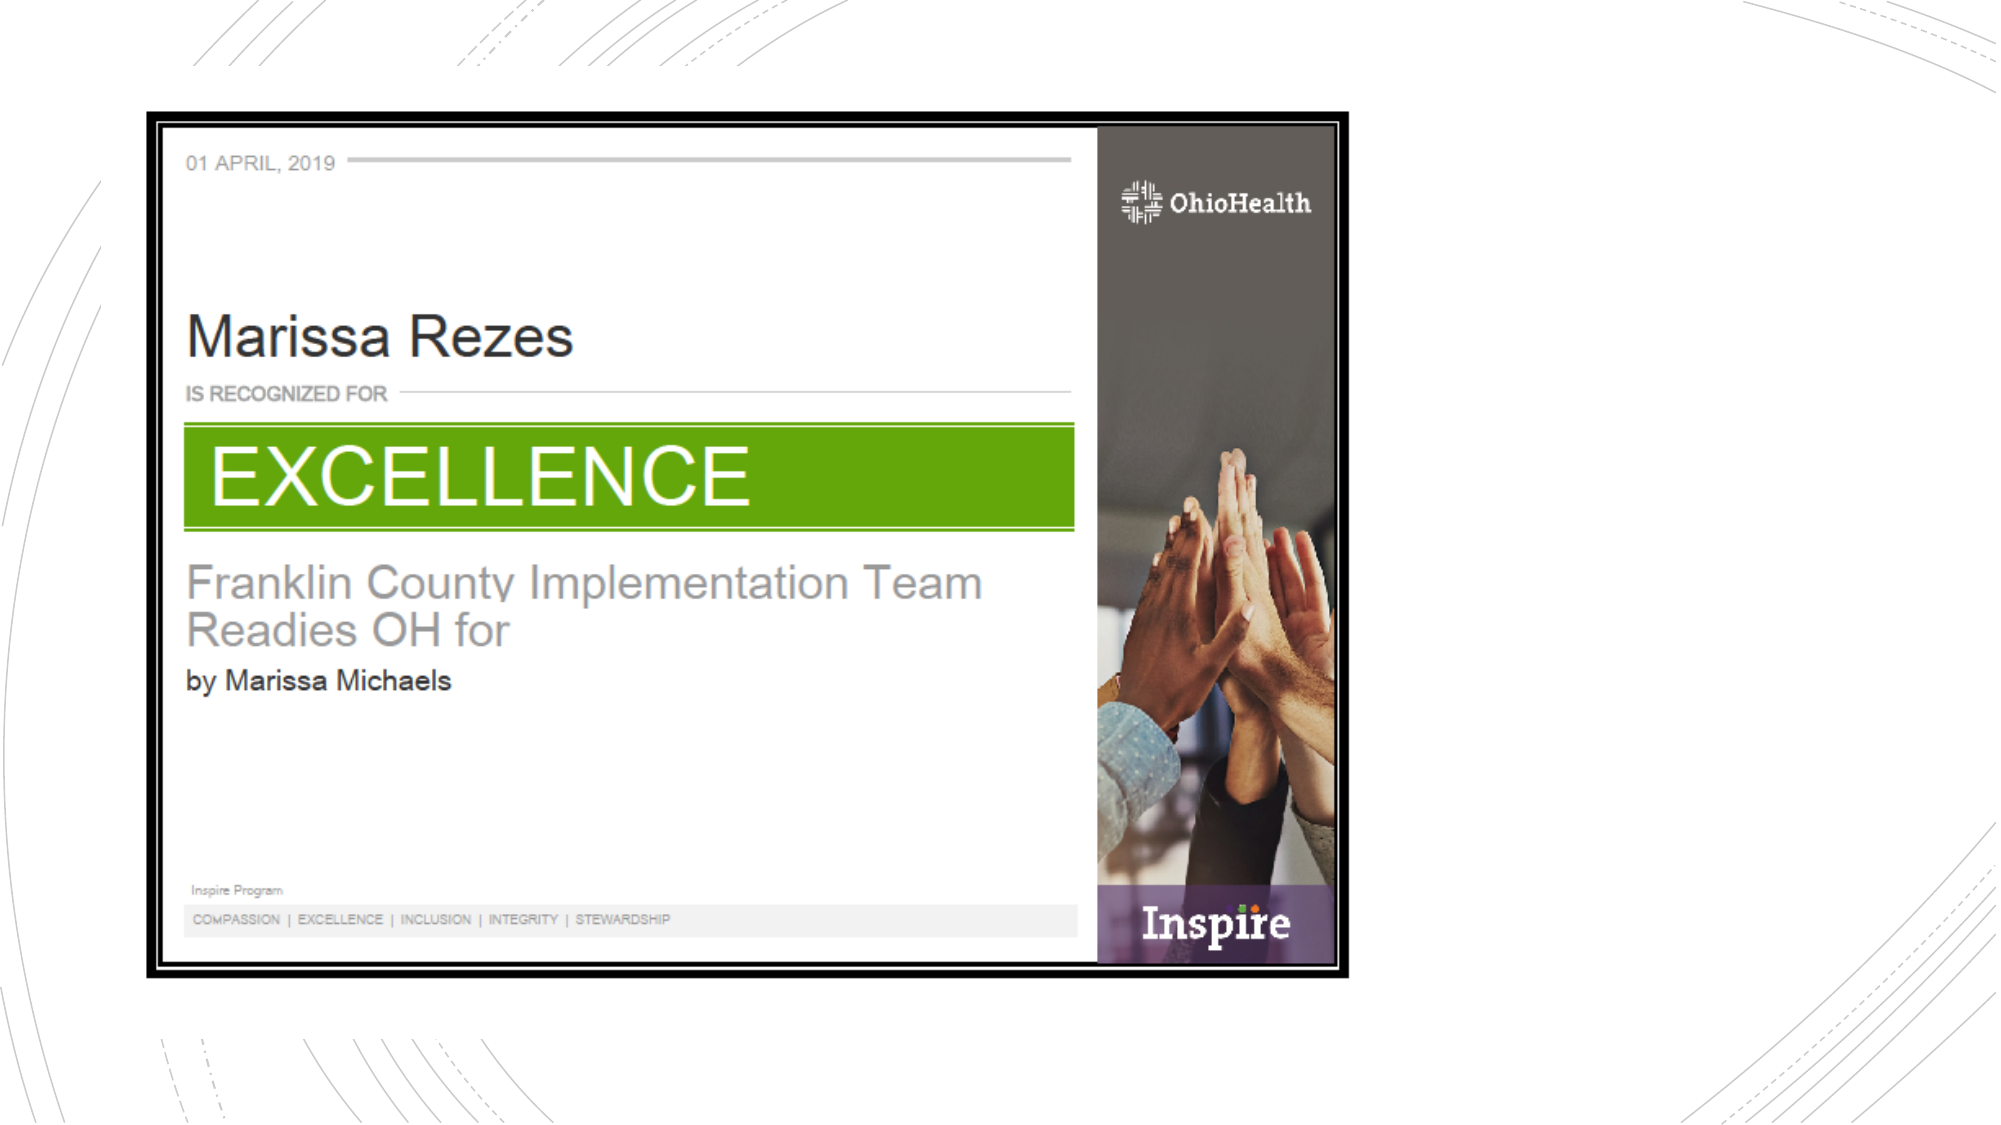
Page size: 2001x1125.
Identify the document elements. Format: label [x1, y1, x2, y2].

text_box [100, 65, 1396, 1039]
